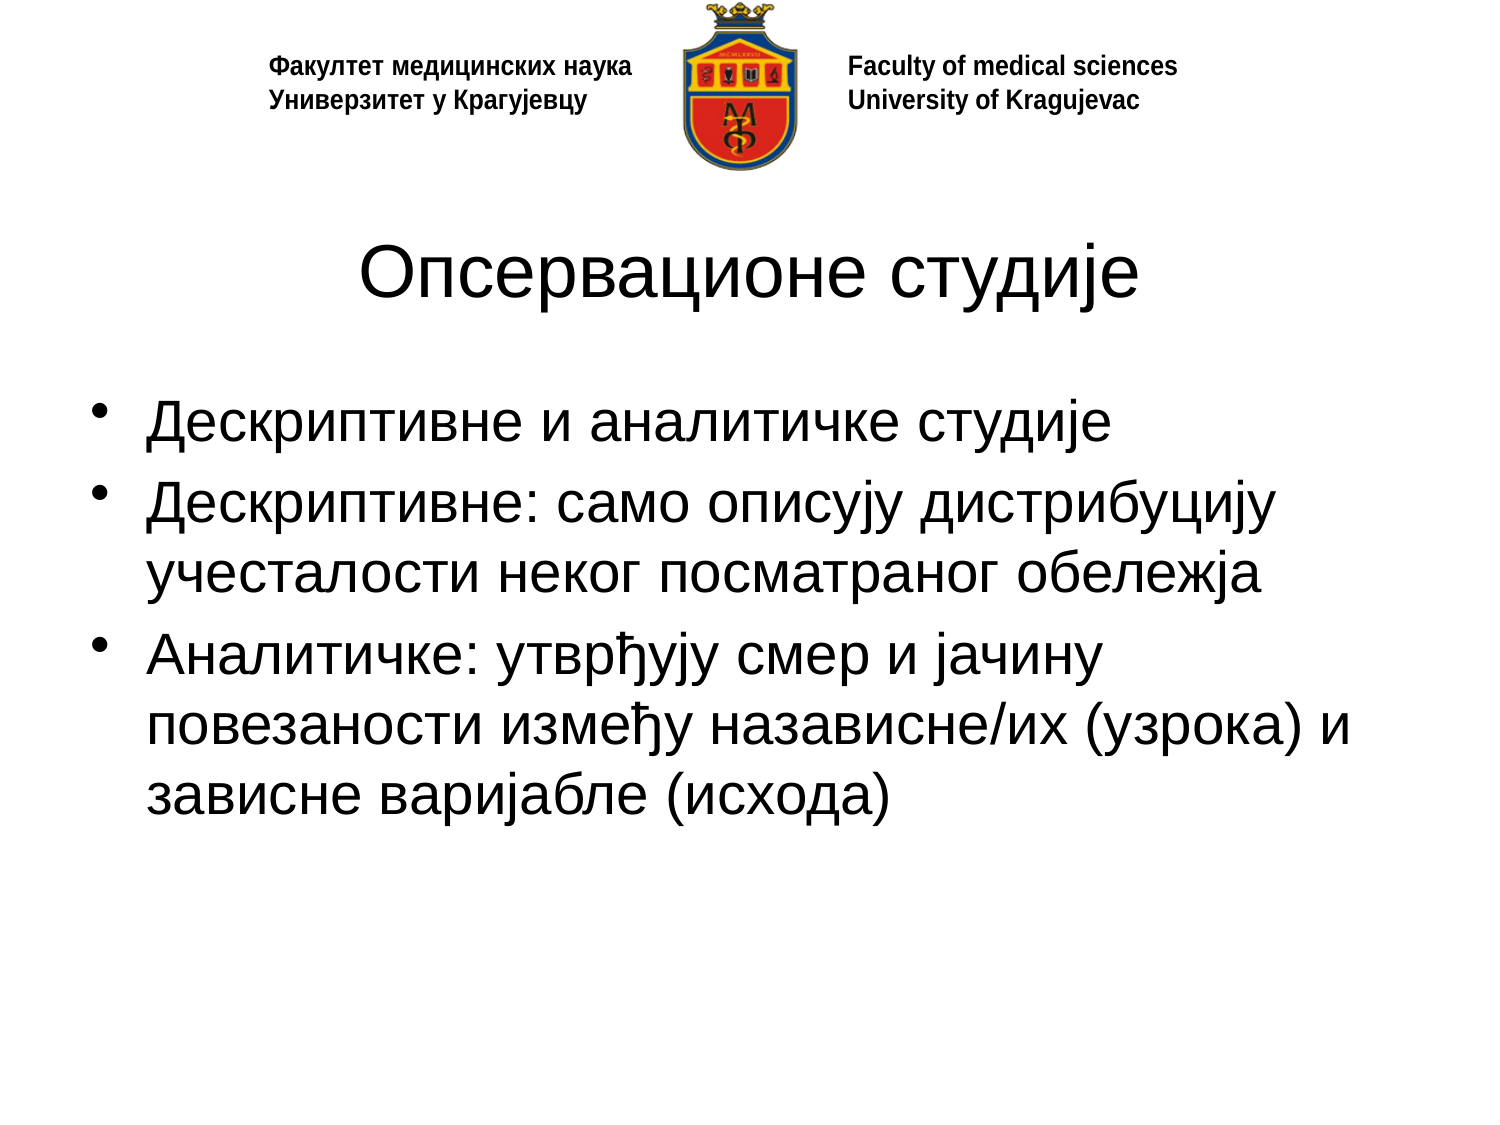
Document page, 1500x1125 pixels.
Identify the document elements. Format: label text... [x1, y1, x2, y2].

title Опсервационе студије [74, 173, 1426, 362]
list Дескриптивне и аналитичке студије Дескриптивне: само описују дистрибуцију учесталости неког посматраног обележја Аналитичке: утврђују смер и јачину повезаности између назависне/их (узрока) и зависне варијабле (исхода) [74, 374, 1426, 1118]
